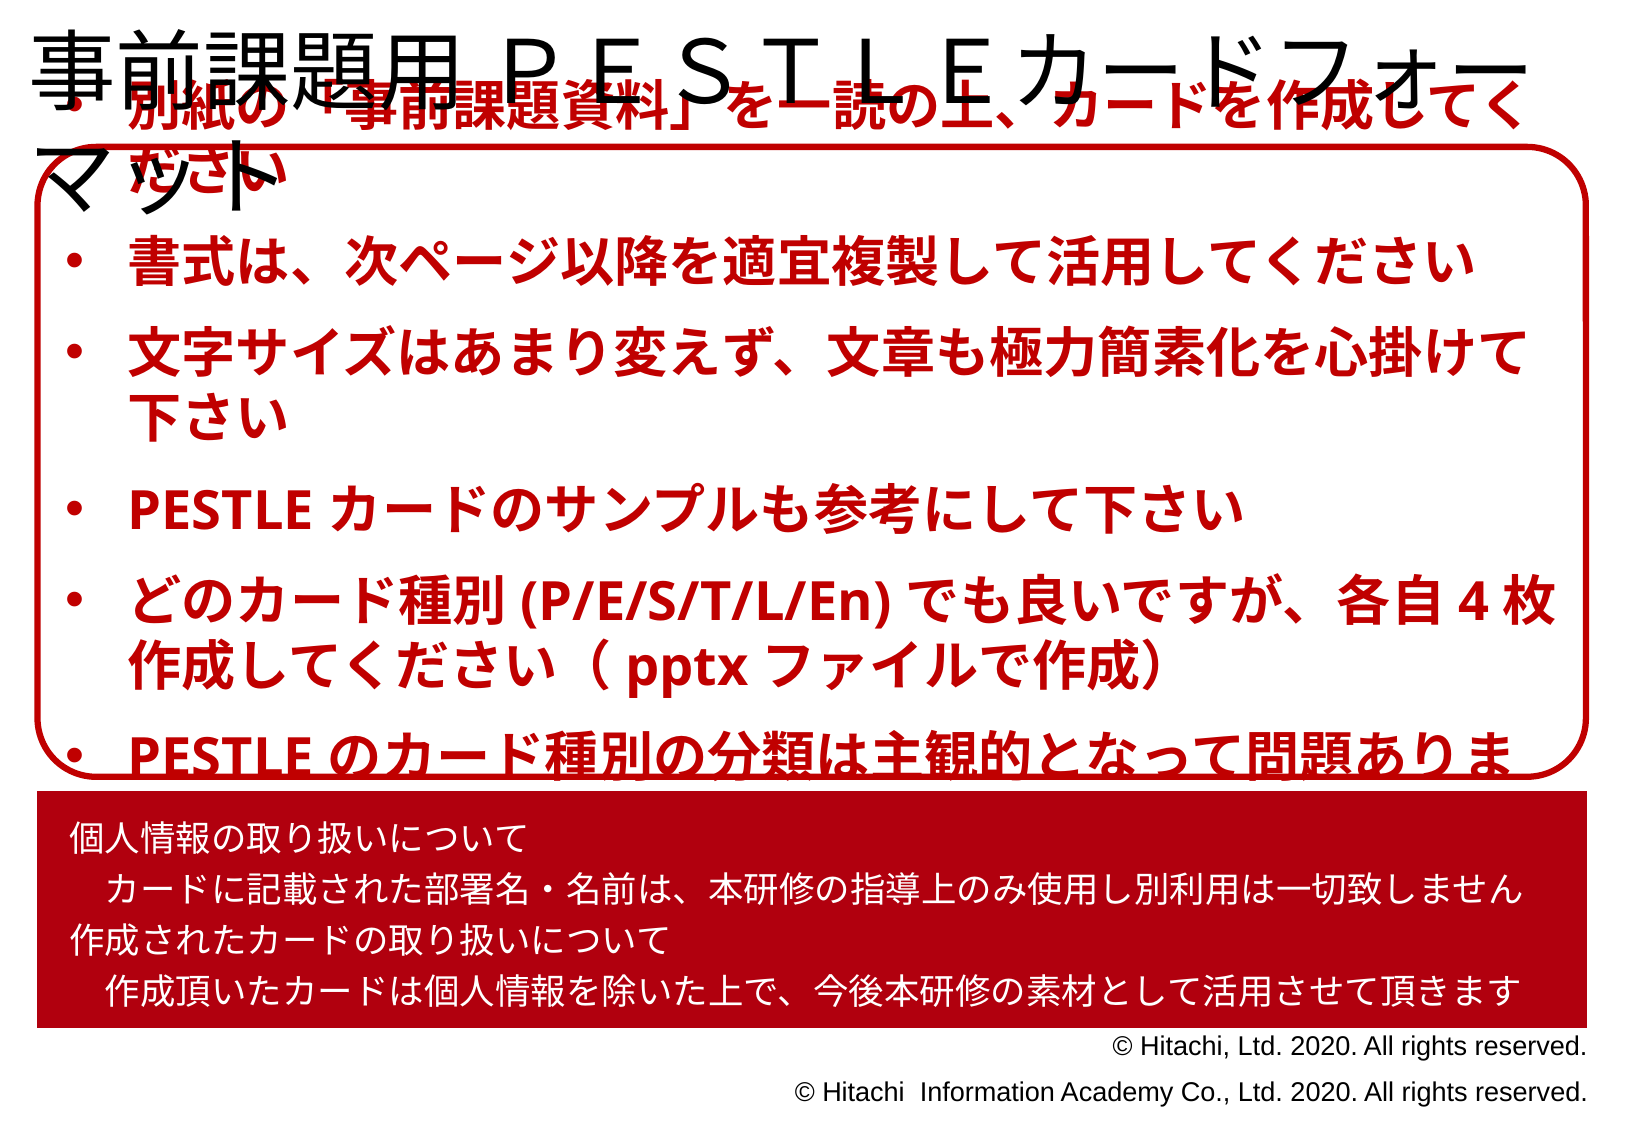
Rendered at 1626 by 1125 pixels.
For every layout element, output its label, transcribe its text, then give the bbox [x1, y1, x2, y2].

text_box 別紙の「事前課題資料」を一読の上、カードを作成してください 書式は、次ページ以降を適宜複製して活用してください 文字サイズはあまり変えず、文章も極力簡素化を心掛けて下さい PESTLEカードのサンプルも参考にして下さい どのカード種別(P/E/S/T/L/En)でも良いですが、各自4枚作成してください（pptxファイルで作成） PESTLEのカード種別の分類は主観的となって問題ありません [35, 158, 1589, 779]
text_box 事前課題用 ＰＥＳＴＬＥカードフォーマット [0, 0, 1625, 158]
text_box 個人情報の取り扱いについて カードに記載された部署名・名前は、本研修の指導上のみ使用し別利用は一切致しません 作成されたカードの取り扱いについて 作成頂いたカードは個人情報を除いた上で、今後本研修の素材として活用させて頂きます [37, 791, 1587, 1028]
text_box © Hitachi, Ltd. 2020. All rights reserved. © Hitachi Information Academy Co., Ltd. 2020. All rights reserved. [763, 1012, 1619, 1123]
